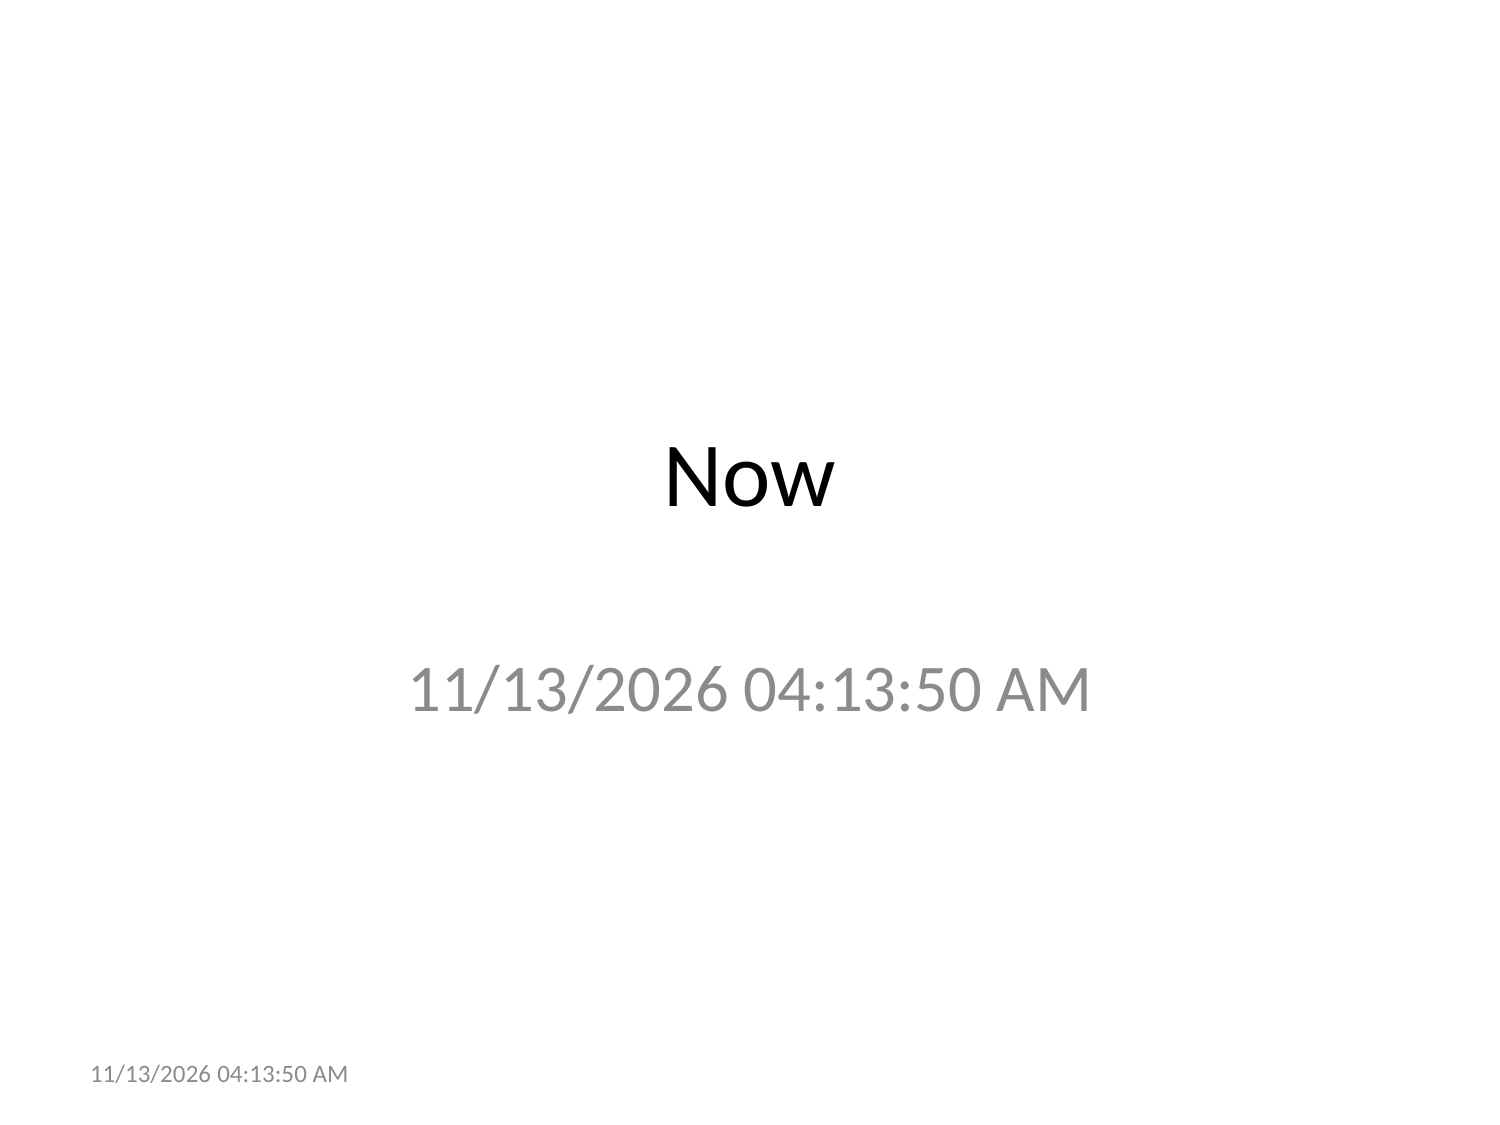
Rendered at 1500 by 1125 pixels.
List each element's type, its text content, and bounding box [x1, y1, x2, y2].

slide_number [75, 1042, 425, 1103]
subtitle 2011-12-19 10:20:04 AM [225, 637, 1275, 925]
title Now [112, 349, 1388, 591]
